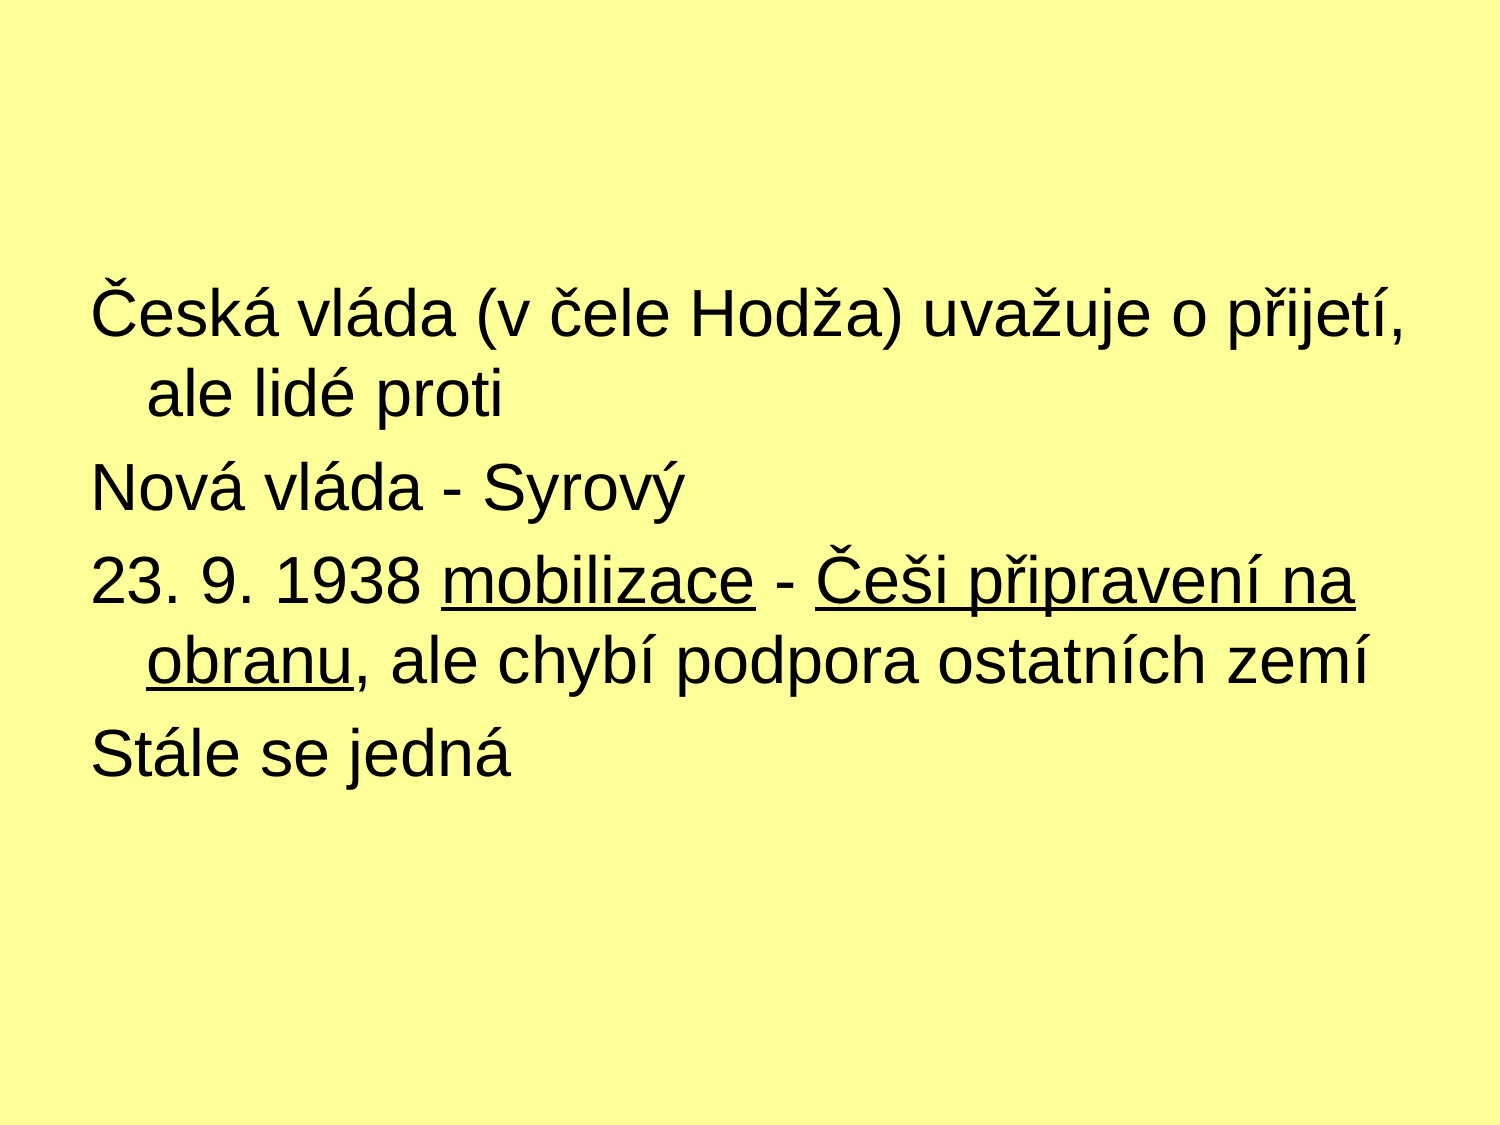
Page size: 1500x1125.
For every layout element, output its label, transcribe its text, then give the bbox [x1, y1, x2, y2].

list Česká vláda (v čele Hodža) uvažuje o přijetí, ale lidé proti Nová vláda - Syrový 23. 9. 1938 mobilizace - Češi připravení na obranu, ale chybí podpora ostatních zemí Stále se jedná [75, 262, 1425, 1005]
